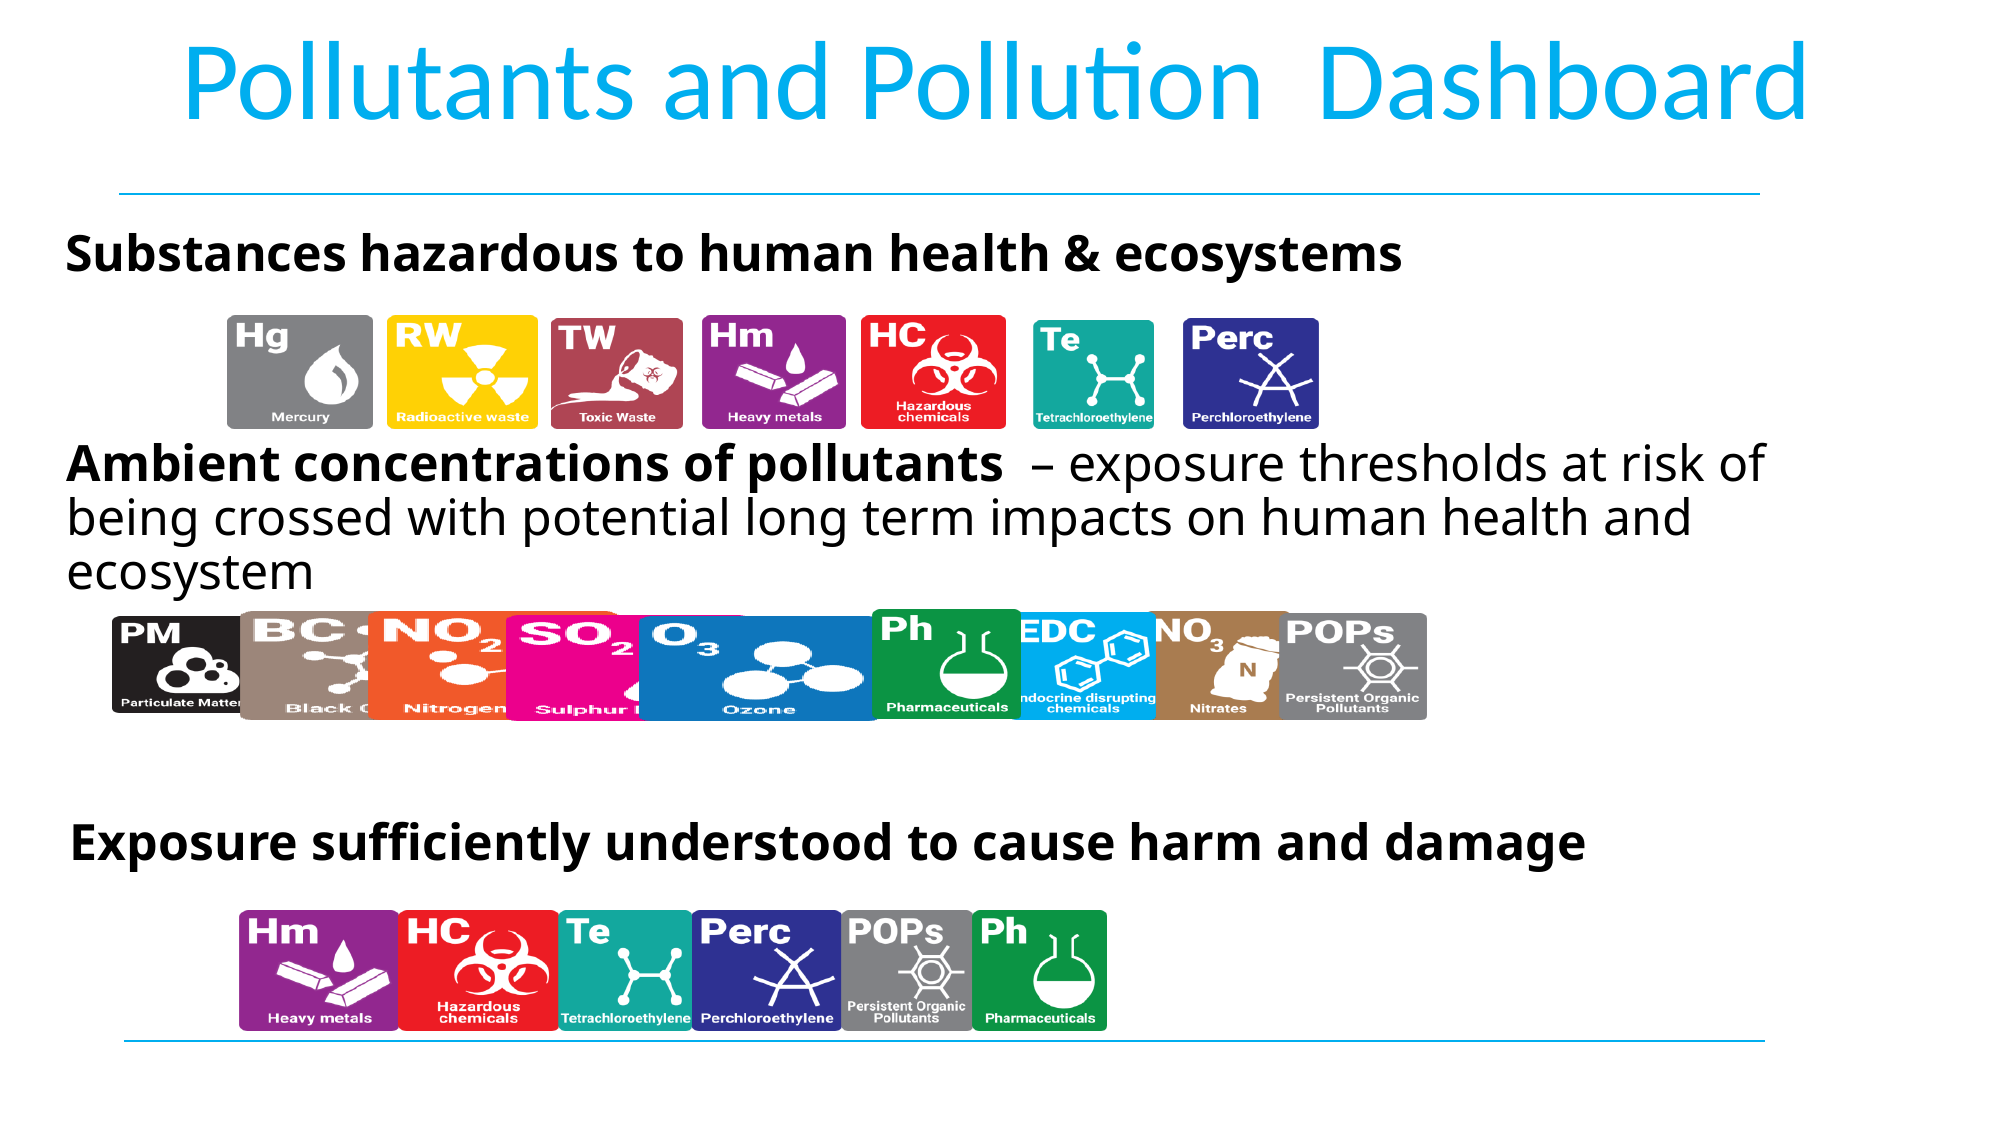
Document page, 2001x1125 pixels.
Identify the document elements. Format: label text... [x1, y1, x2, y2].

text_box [239, 910, 1107, 1031]
text_box Ambient concentrations of pollutants – exposure thresholds at risk of being crossed with potential long term impacts on human health and ecosystem [51, 457, 1841, 581]
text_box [112, 609, 1427, 721]
title Substances hazardous to human health & ecosystems [50, 192, 1837, 317]
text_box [226, 315, 1319, 429]
text_box Exposure sufficiently understood to cause harm and damage [54, 782, 1841, 907]
list [76, 208, 1863, 1014]
text_box Pollutants and Pollution Dashboard [83, 0, 1910, 150]
